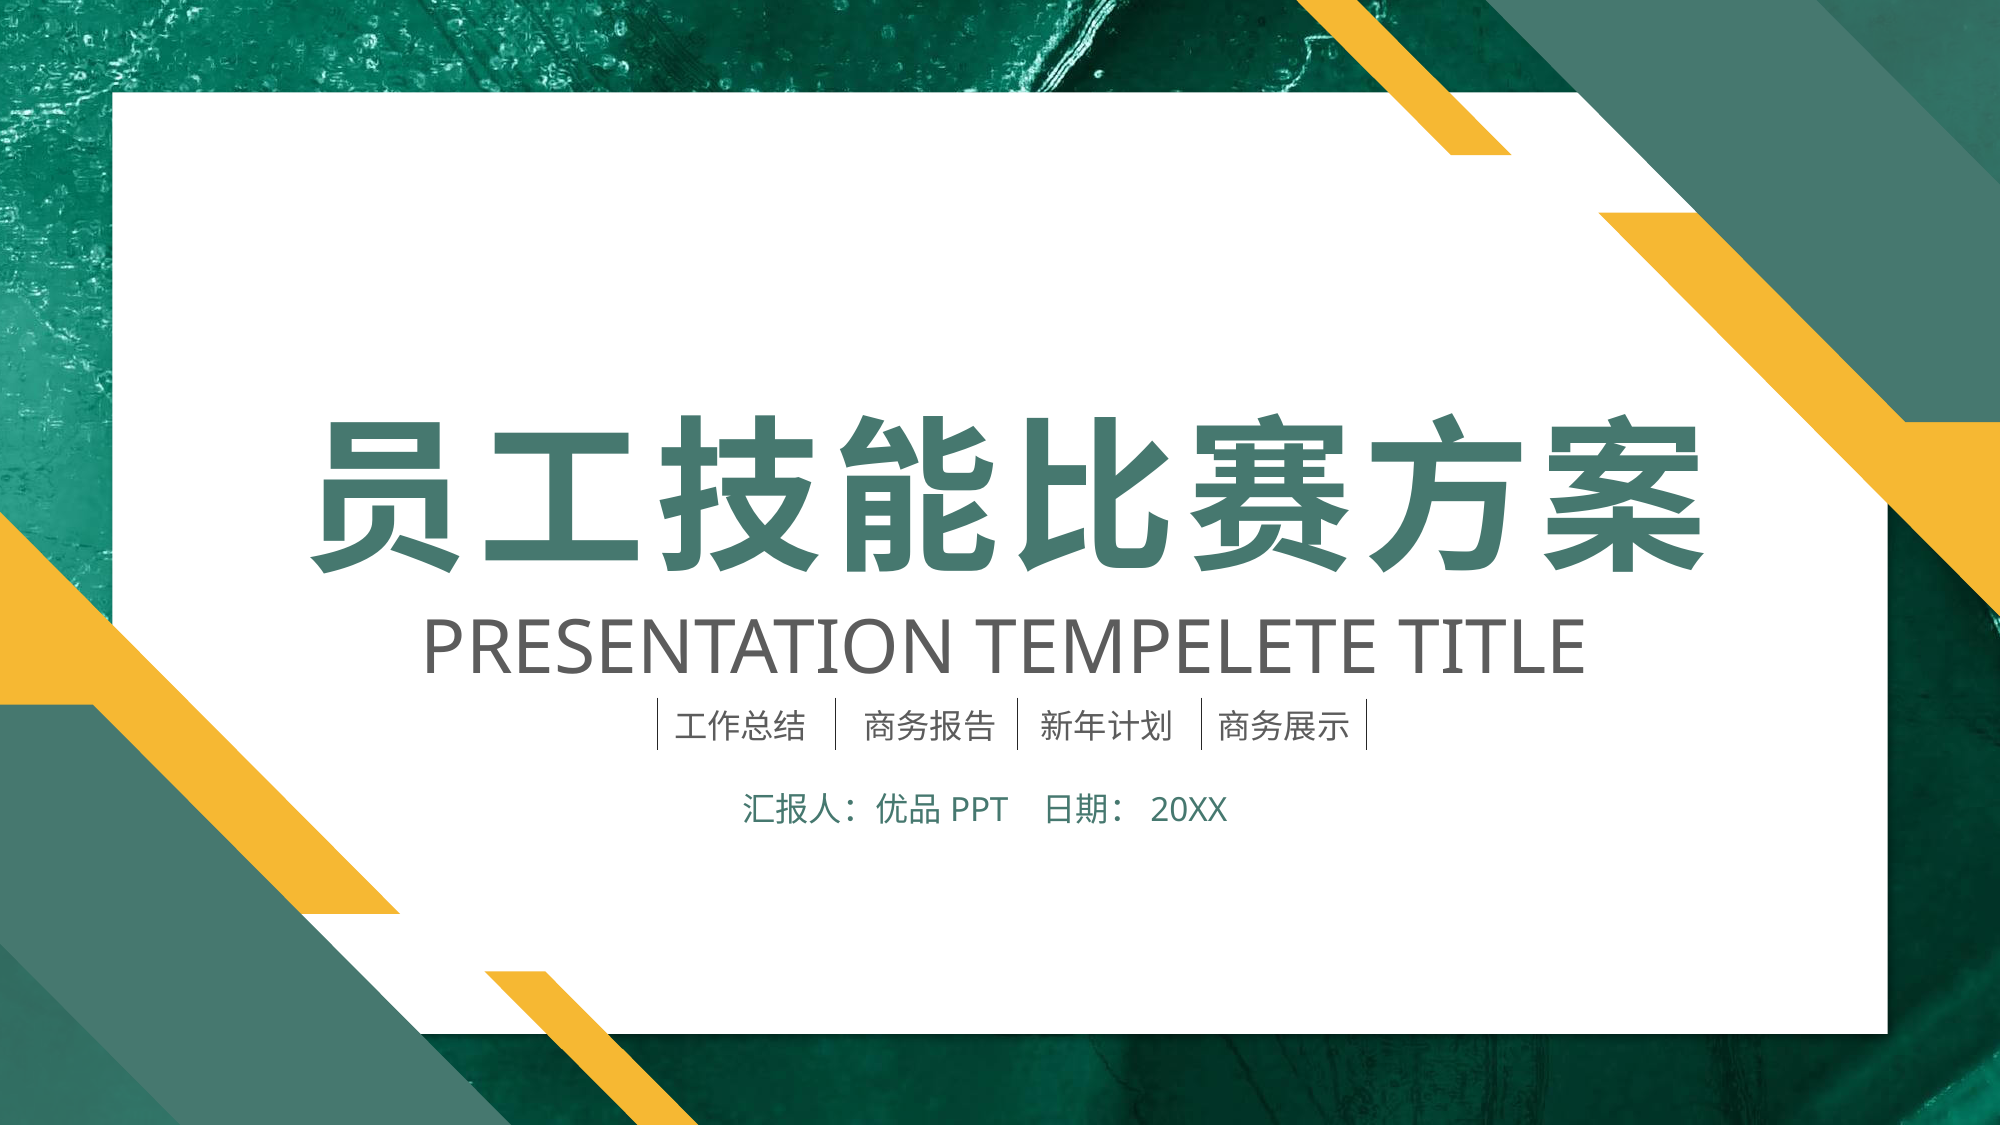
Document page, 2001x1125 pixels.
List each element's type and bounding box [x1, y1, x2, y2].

text_box [0, 509, 700, 1125]
text_box [1296, 0, 2000, 617]
picture [0, 0, 2000, 1125]
